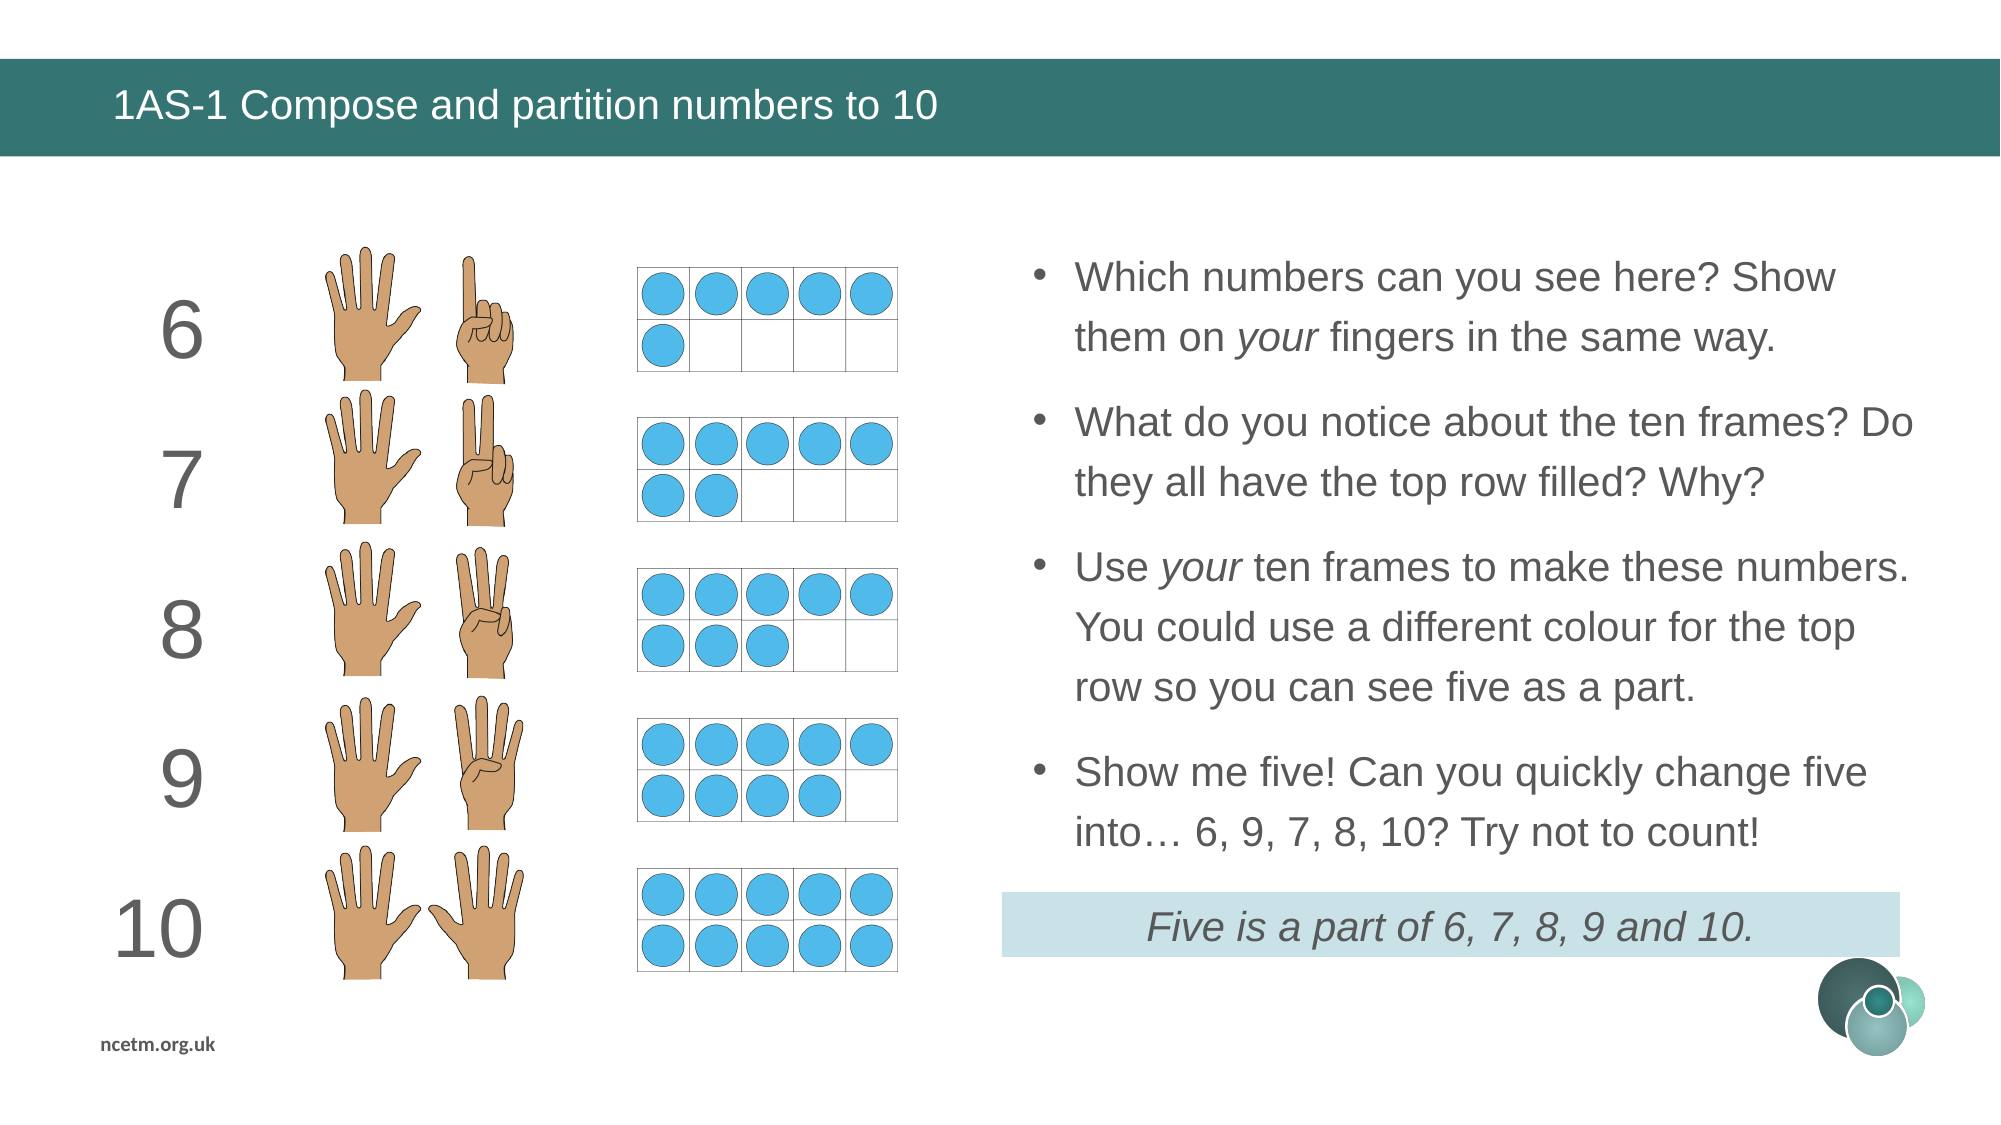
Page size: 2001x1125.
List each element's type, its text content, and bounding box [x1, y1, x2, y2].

title 1AS-1 Compose and partition numbers to 10 [97, 76, 1945, 147]
text_box 7 [144, 417, 221, 533]
picture [637, 868, 898, 973]
text_box Five is a part of 6, 7, 8, 9 and 10. [1001, 892, 1900, 957]
picture [1818, 958, 1925, 1056]
text_box 9 [144, 717, 221, 832]
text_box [637, 417, 898, 522]
text_box 6 [144, 268, 221, 383]
text_box Which numbers can you see here? Show them on your fingers in the same way. What do you notice about the ten frames? Do they all have the top row filled? Why? Use your ten frames to make these numbers. You could use a different colour for the top row so you can see five as a part. Show me five! Can you quickly change five into… 6, 9, 7, 8, 10? Try not to count! [1017, 232, 1945, 906]
text_box 8 [144, 567, 221, 683]
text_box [637, 267, 898, 372]
text_box 10 [97, 866, 220, 982]
picture [325, 246, 524, 980]
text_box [637, 568, 898, 672]
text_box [637, 718, 898, 823]
